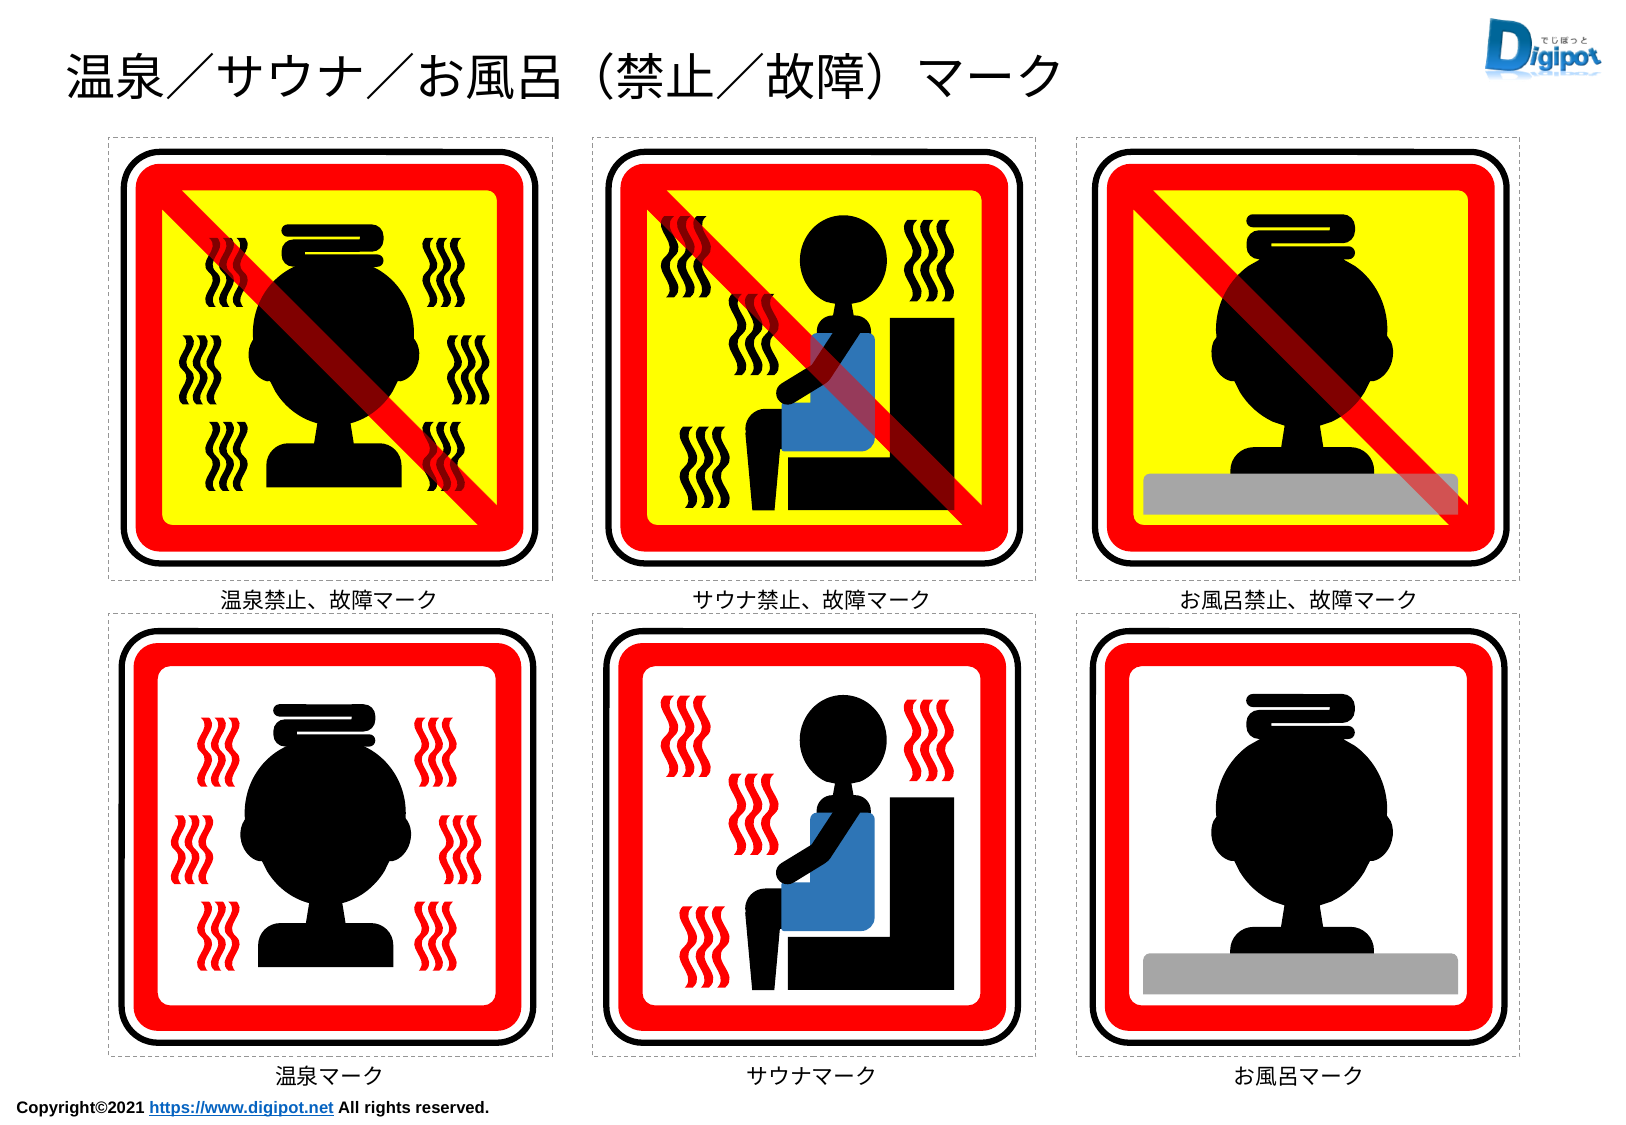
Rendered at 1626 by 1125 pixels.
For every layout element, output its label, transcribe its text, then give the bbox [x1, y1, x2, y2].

text_box サウナ禁止、故障マーク [591, 578, 1033, 620]
picture [1485, 18, 1602, 82]
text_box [606, 631, 1018, 1043]
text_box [121, 631, 534, 1043]
text_box お風呂禁止、故障マーク [1078, 578, 1520, 620]
text_box お風呂マーク [1078, 1055, 1520, 1097]
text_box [123, 151, 536, 564]
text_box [1095, 151, 1507, 564]
text_box 温泉／サウナ／お風呂（禁止／故障）マーク [50, 38, 1081, 113]
text_box 温泉マーク [109, 1055, 551, 1097]
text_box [1092, 631, 1505, 1043]
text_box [608, 151, 1021, 564]
text_box 温泉禁止、故障マーク [109, 578, 551, 620]
text_box サウナマーク [591, 1055, 1033, 1097]
